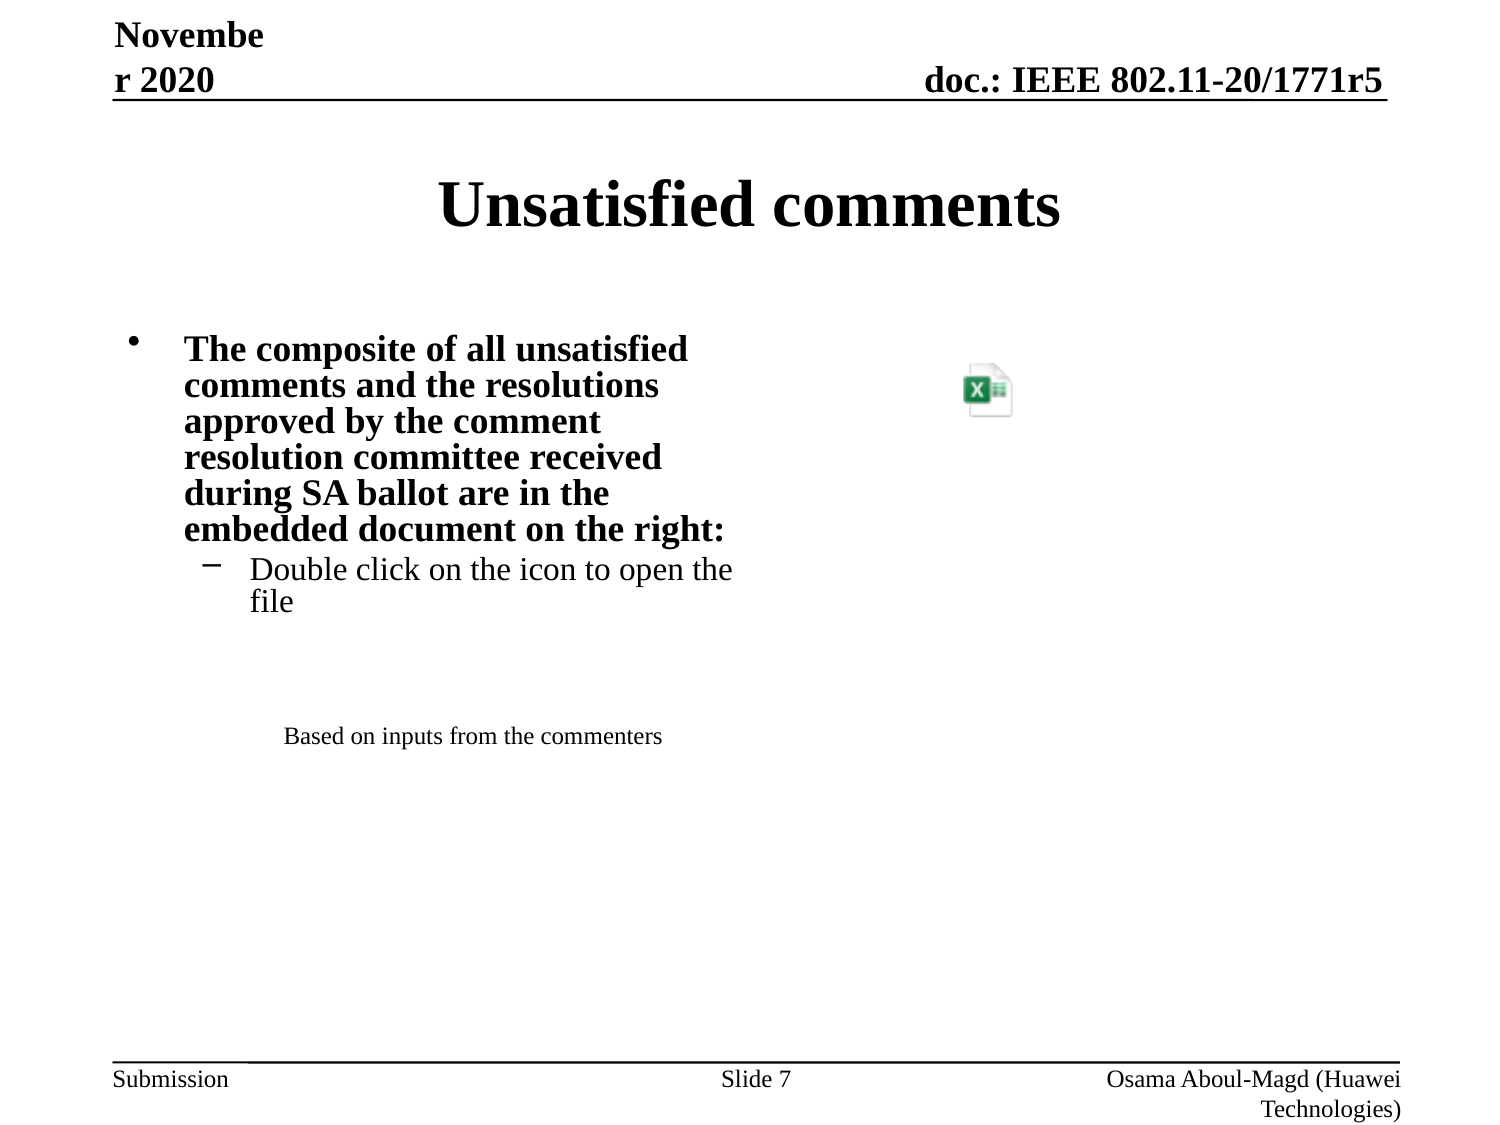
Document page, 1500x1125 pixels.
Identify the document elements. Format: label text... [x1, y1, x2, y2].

slide_number Slide 7 [712, 1061, 800, 1093]
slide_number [114, 54, 270, 101]
footer Osama Aboul-Magd (Huawei Technologies) [1092, 1061, 1402, 1093]
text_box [912, 362, 1072, 463]
text_box Based on inputs from the commenters [268, 712, 1050, 758]
list The composite of all unsatisfied comments and the resolutions approved by the comment resolution committee received during SA ballot are in the embedded document on the right: Double click on the icon to open the file [112, 324, 751, 1001]
title Unsatisfied comments [112, 112, 1388, 288]
